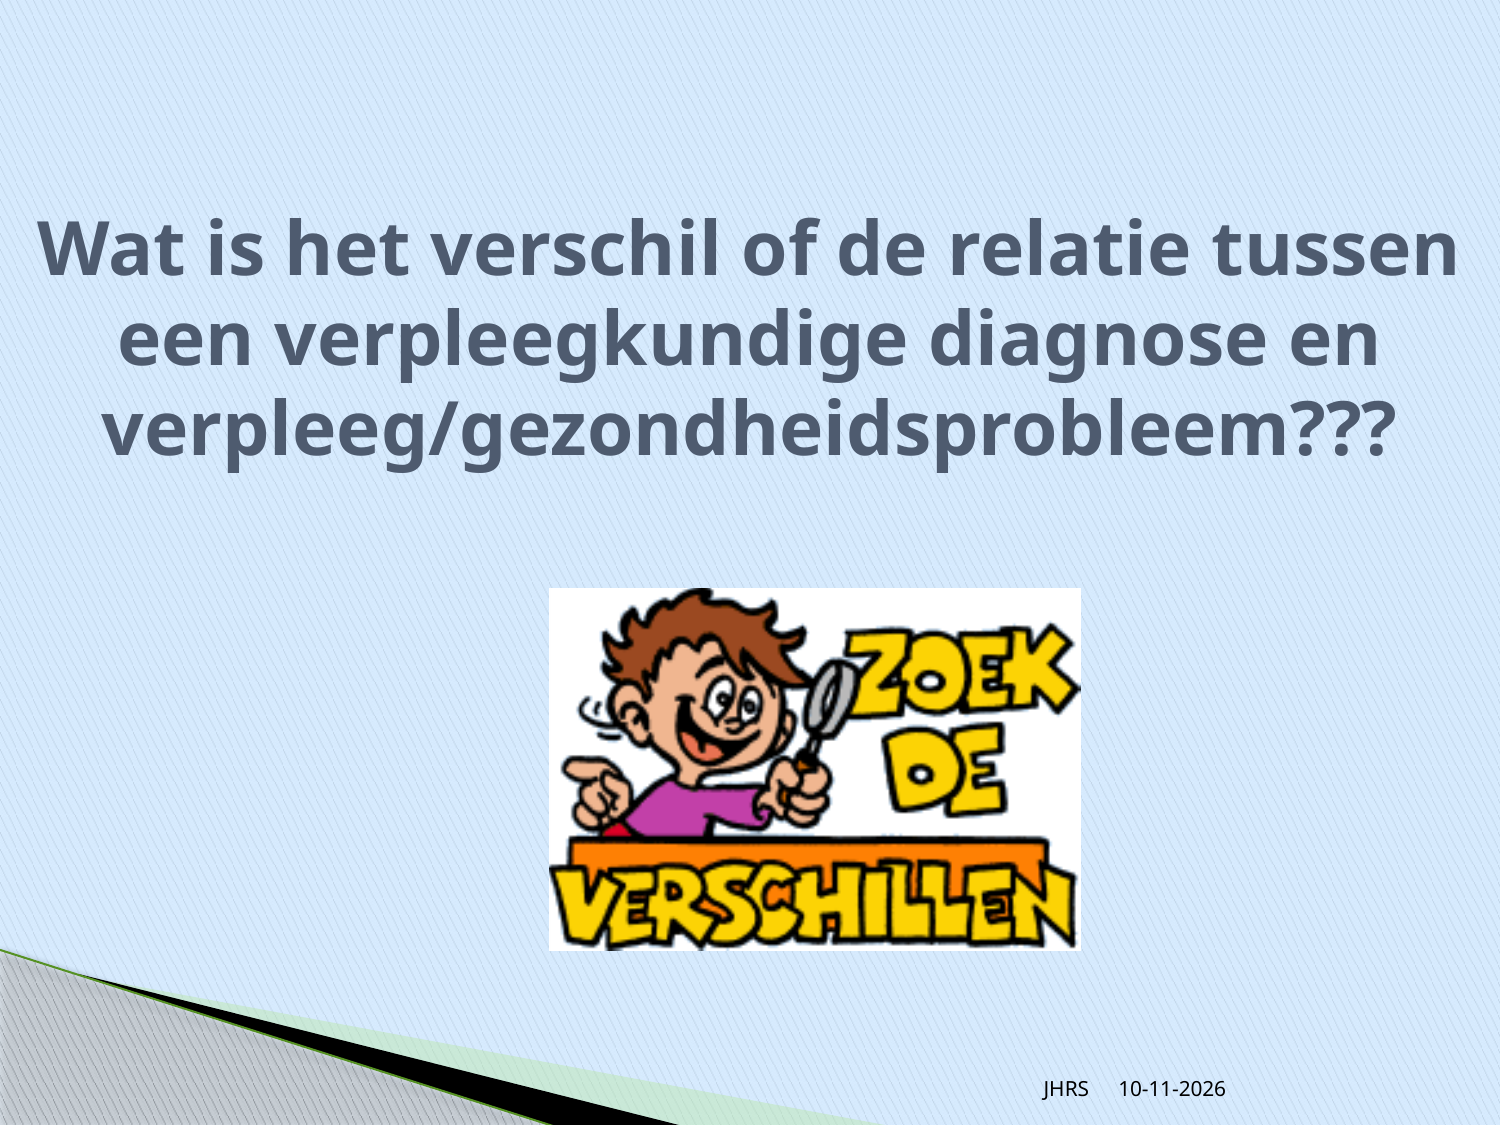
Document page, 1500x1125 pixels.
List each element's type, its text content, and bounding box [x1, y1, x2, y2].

picture [548, 588, 1081, 951]
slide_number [1105, 1051, 1419, 1112]
footer JHRS [718, 1051, 1105, 1112]
title Wat is het verschil of de relatie tussen een verpleegkundige diagnose en verpleeg/gezondheidsprobleem??? [0, 45, 1500, 716]
